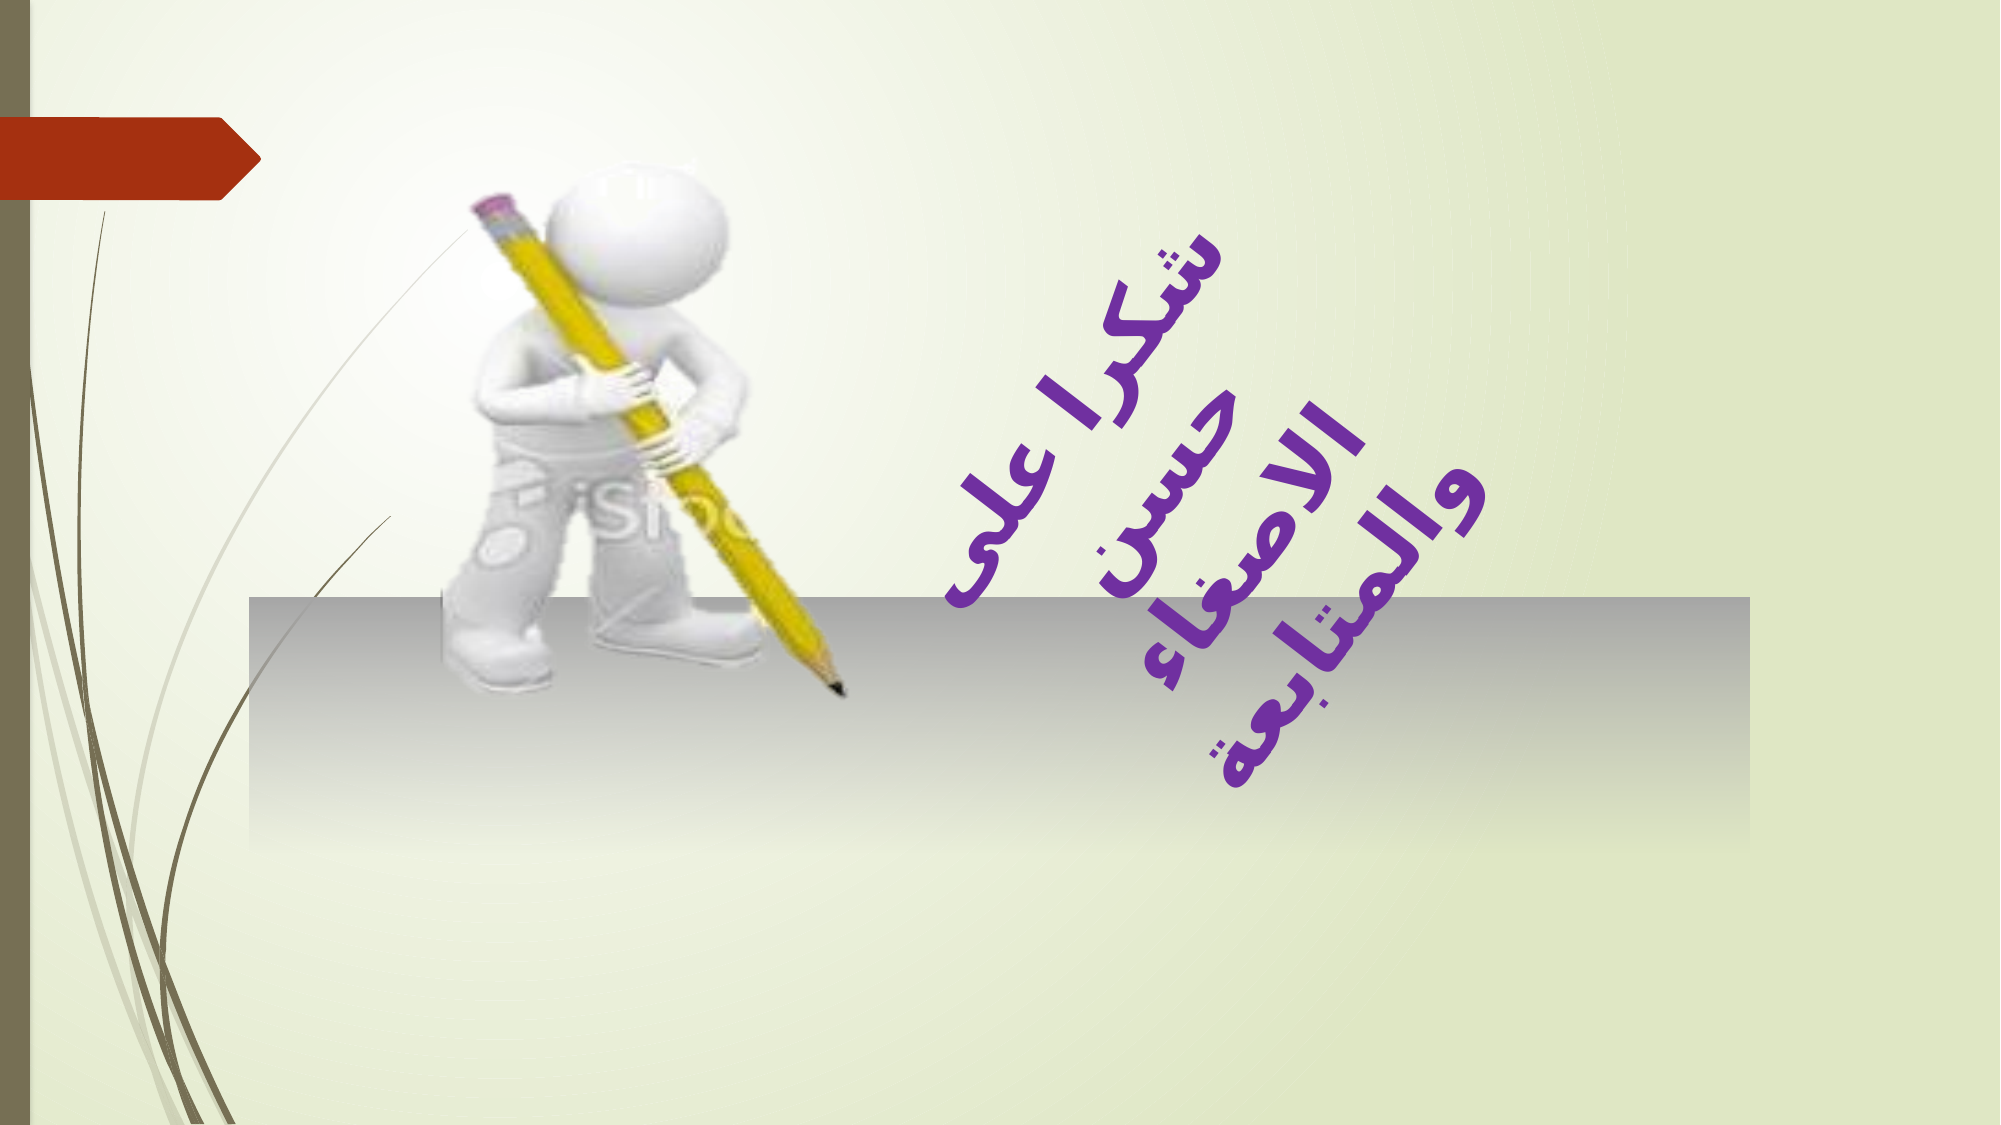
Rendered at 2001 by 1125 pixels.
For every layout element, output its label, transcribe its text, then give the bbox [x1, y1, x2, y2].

picture [431, 156, 855, 716]
text_box [1258, 596, 1751, 854]
text_box [249, 596, 1217, 854]
text_box شكرا على حسن الاصغاء والمتابعة [925, 219, 1489, 872]
